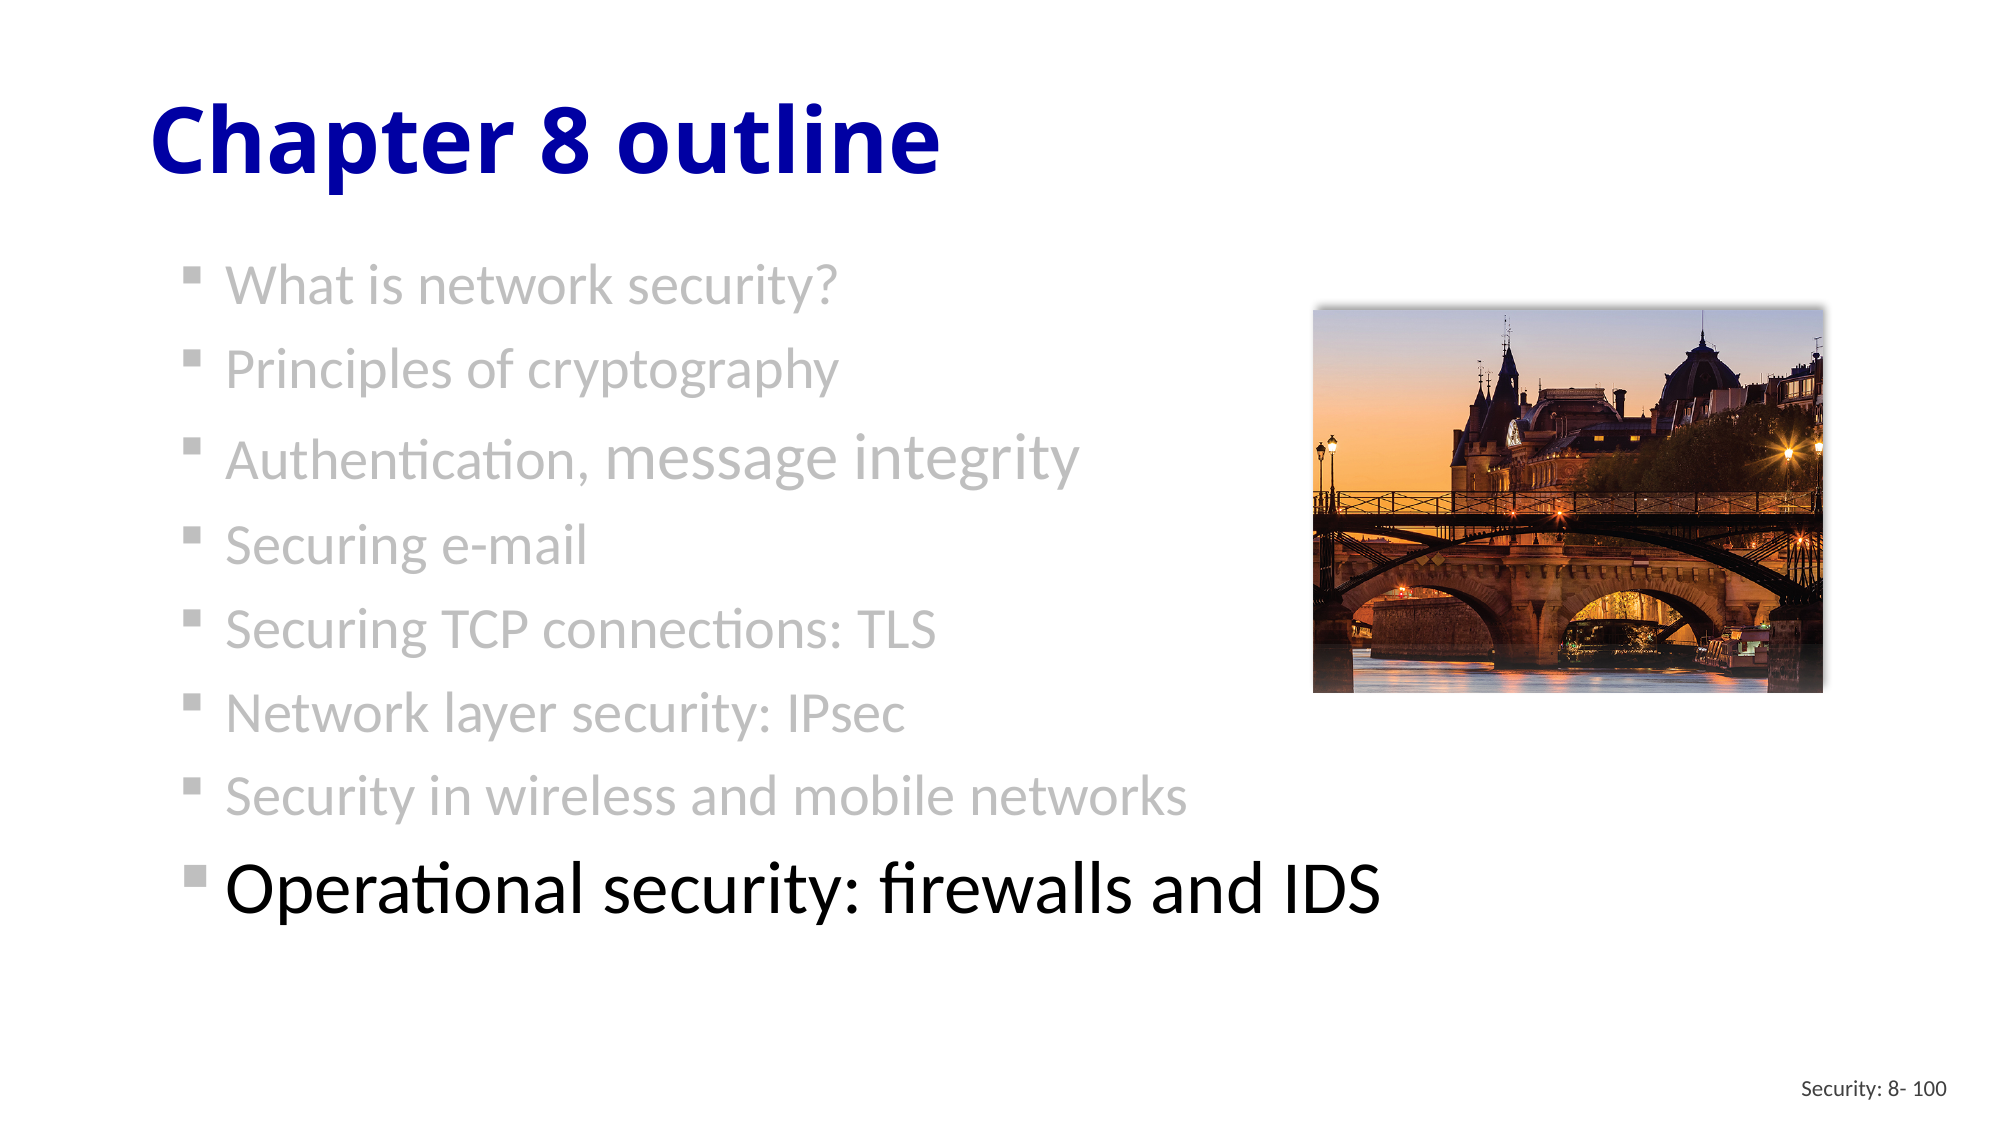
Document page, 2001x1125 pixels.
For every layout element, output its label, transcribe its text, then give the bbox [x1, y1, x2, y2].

slide_number Security: 8- 100 [1512, 1056, 1963, 1117]
text_box What is network security? Principles of cryptography Authentication, message integrity Securing e-mail Securing TCP connections: TLS Network layer security: IPsec Security in wireless and mobile networks Operational security: firewalls and IDS [152, 246, 1585, 1053]
title Chapter 8 outline [133, 70, 1859, 218]
picture [1313, 310, 1823, 693]
